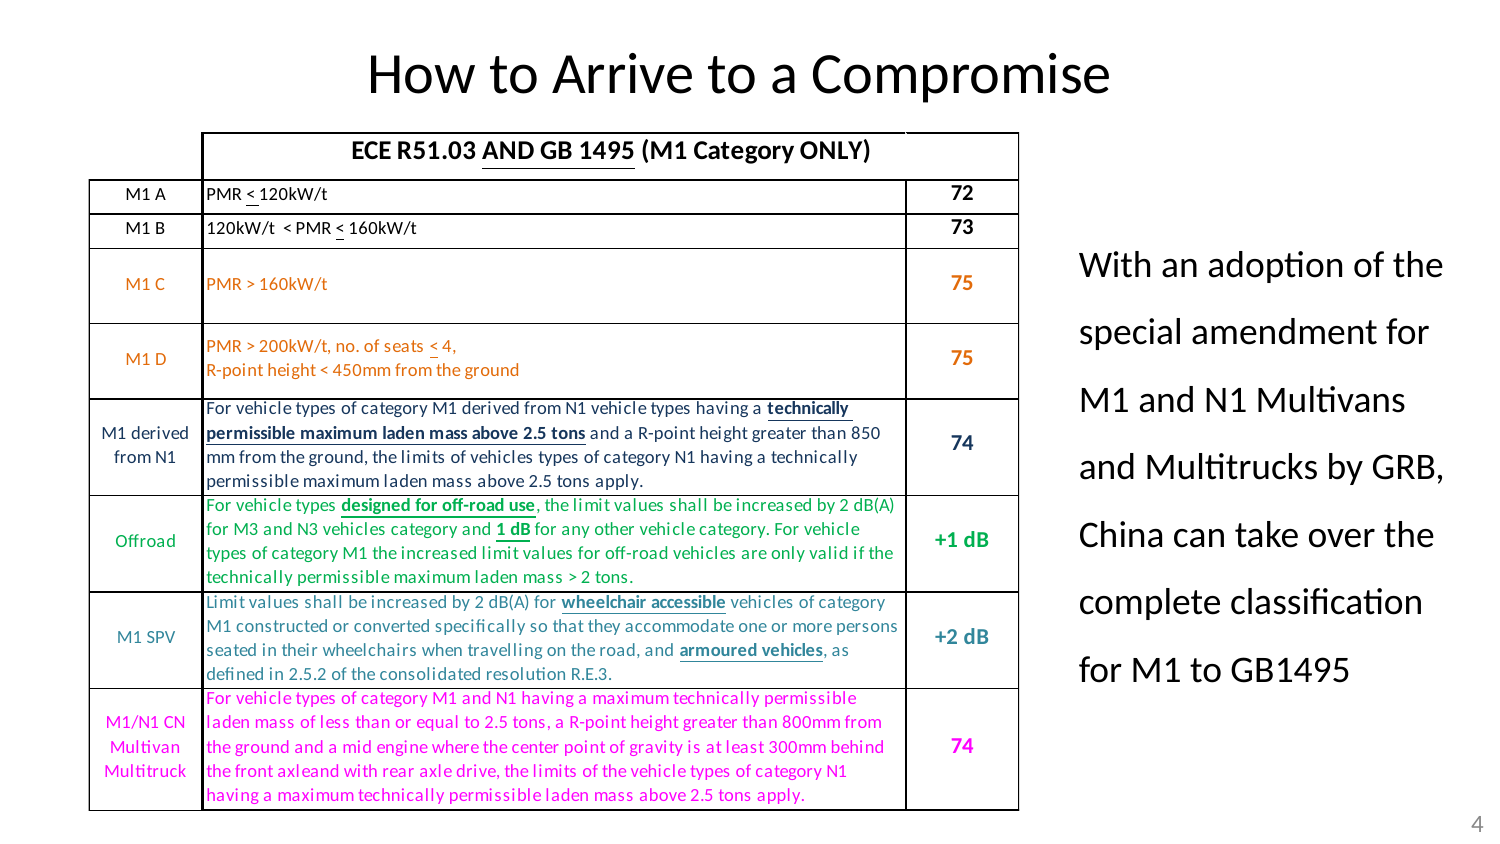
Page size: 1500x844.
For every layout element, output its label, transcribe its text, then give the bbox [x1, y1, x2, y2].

title How to Arrive to a Compromise [64, 0, 1415, 141]
picture [88, 132, 1021, 812]
text_box 4 [1442, 802, 1499, 843]
text_box With an adoption of the special amendment for M1 and N1 Multivans and Multitrucks by GRB, China can take over the complete classification for M1 to GB1495 [1063, 209, 1466, 697]
